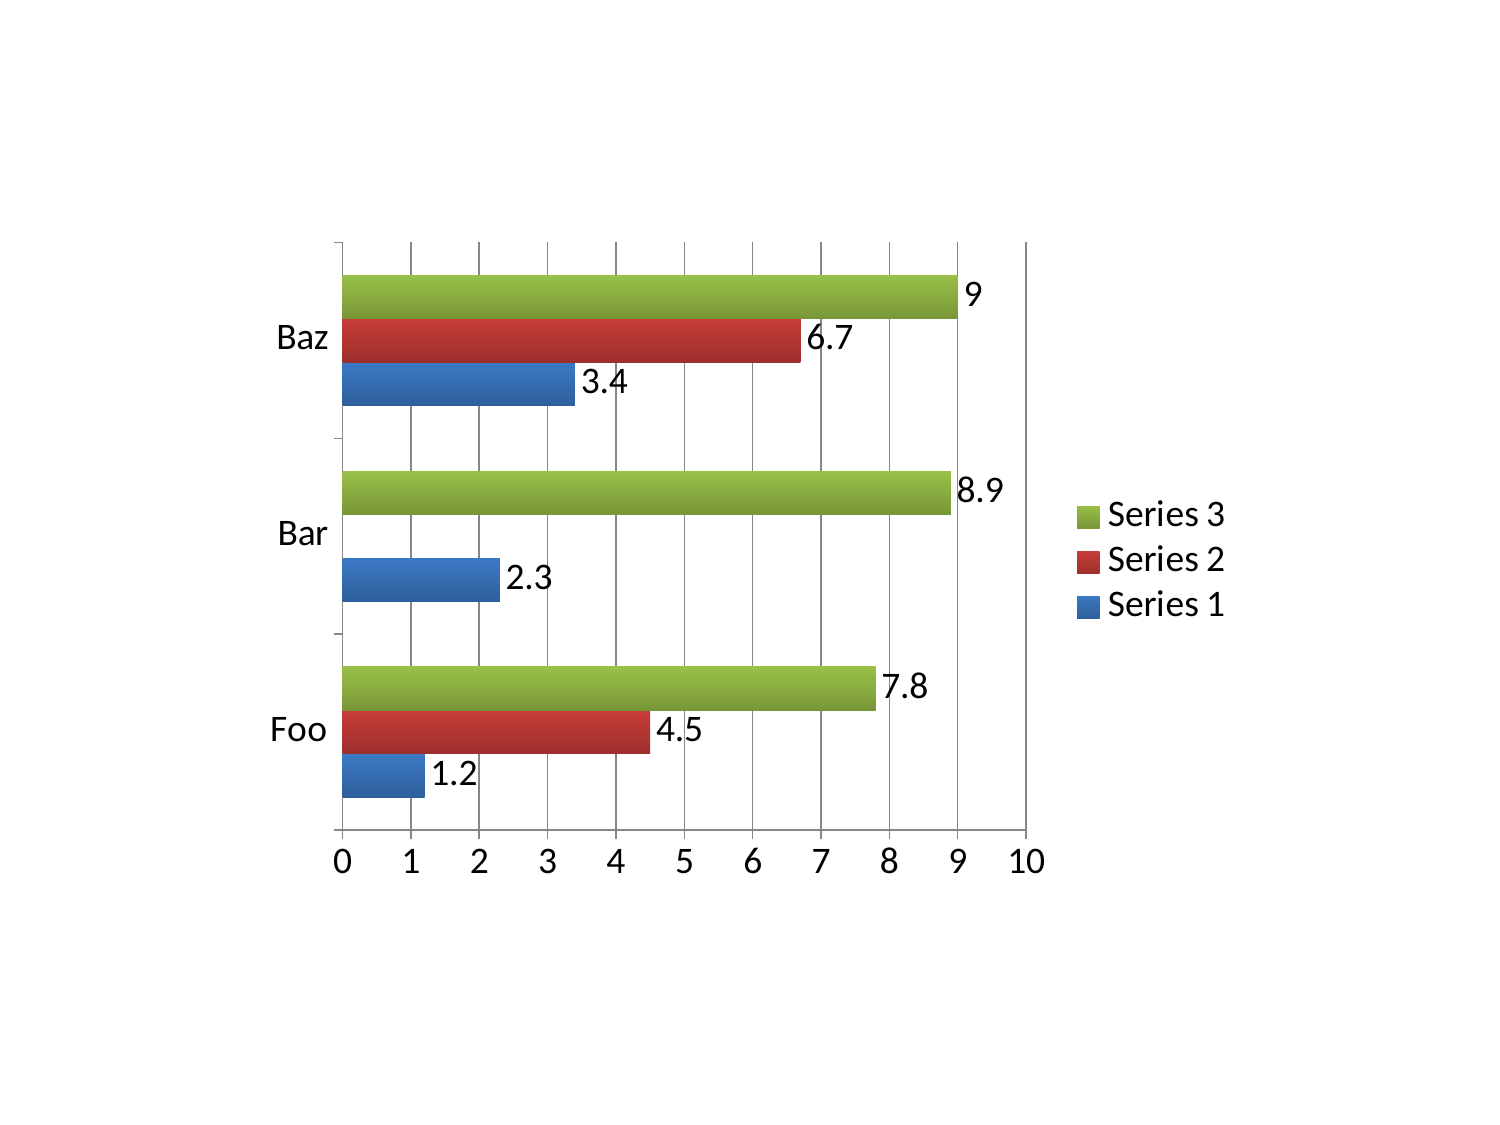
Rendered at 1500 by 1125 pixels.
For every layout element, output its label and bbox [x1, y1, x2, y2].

chart [249, 228, 1251, 897]
